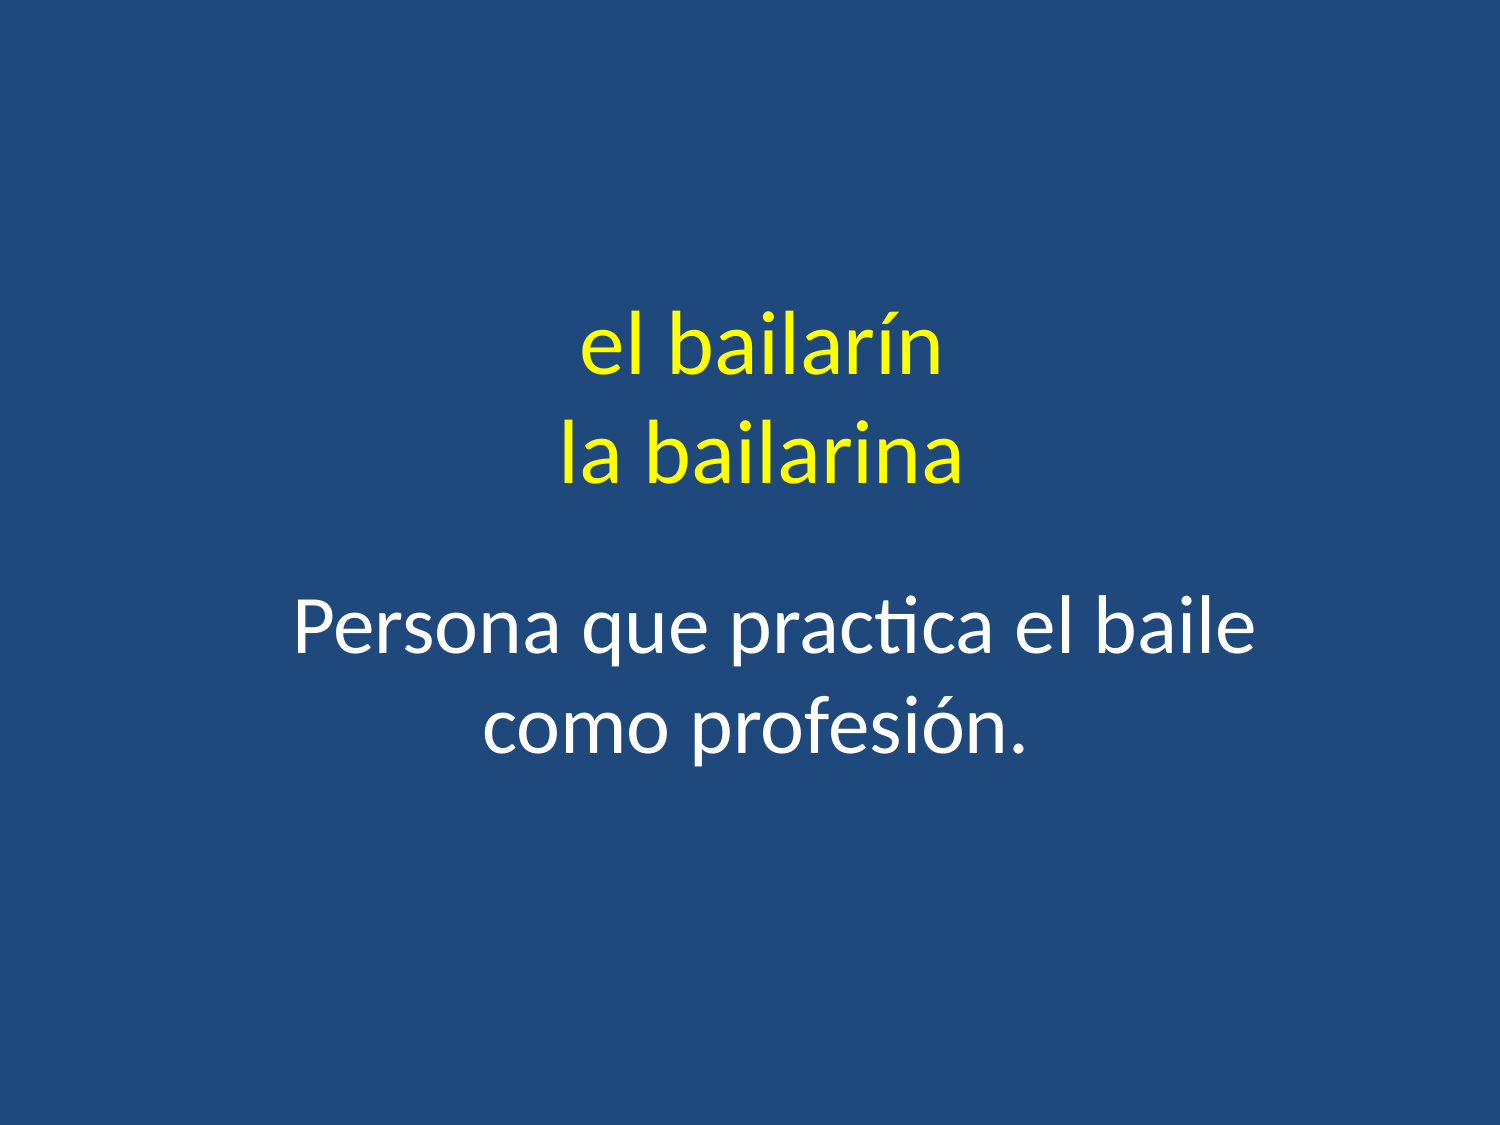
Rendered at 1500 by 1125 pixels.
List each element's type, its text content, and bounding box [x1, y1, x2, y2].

subtitle Persona que practica el baile como profesión. [249, 562, 1300, 850]
title el bailarín la bailarina [137, 275, 1388, 591]
